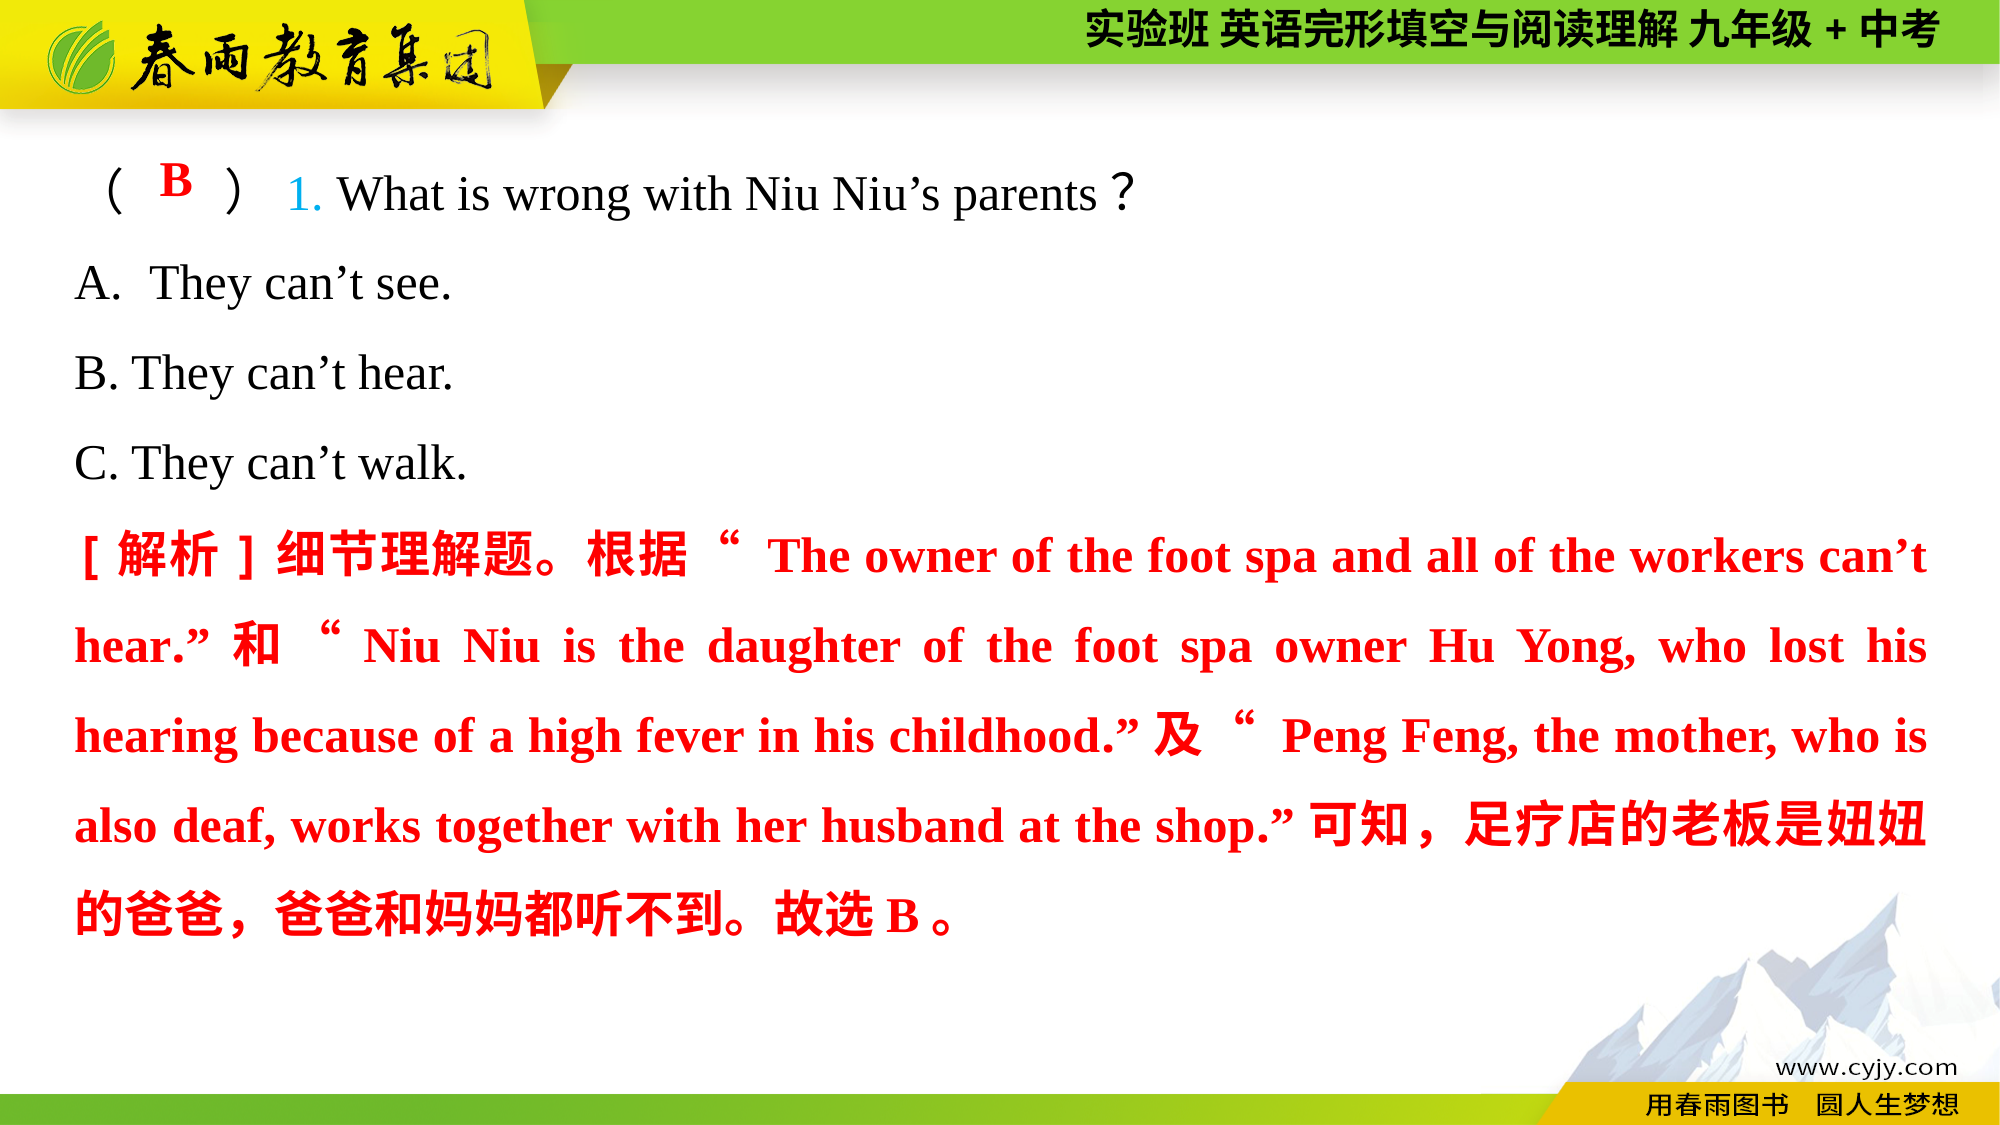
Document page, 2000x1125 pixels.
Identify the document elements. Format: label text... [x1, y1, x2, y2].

text_box B [144, 138, 208, 214]
list （ ）1. What is wrong with Niu Niu’s parents？ They can’t see. B. They can’t hear. C. They can’t walk. [59, 122, 1944, 485]
text_box [解析]细节理解题。根据“ The owner of the foot spa and all of the workers can’t hear.”和“Niu Niu is the daughter of the foot spa owner Hu Yong, who lost his hearing because of a high fever in his childhood.”及“ Peng Feng, the mother, who is also deaf, works together with her husband at the shop.”可知，足疗店的老板是妞妞的爸爸，爸爸和妈妈都听不到。故选B。 [59, 485, 1944, 951]
picture [0, 0, 2000, 1125]
